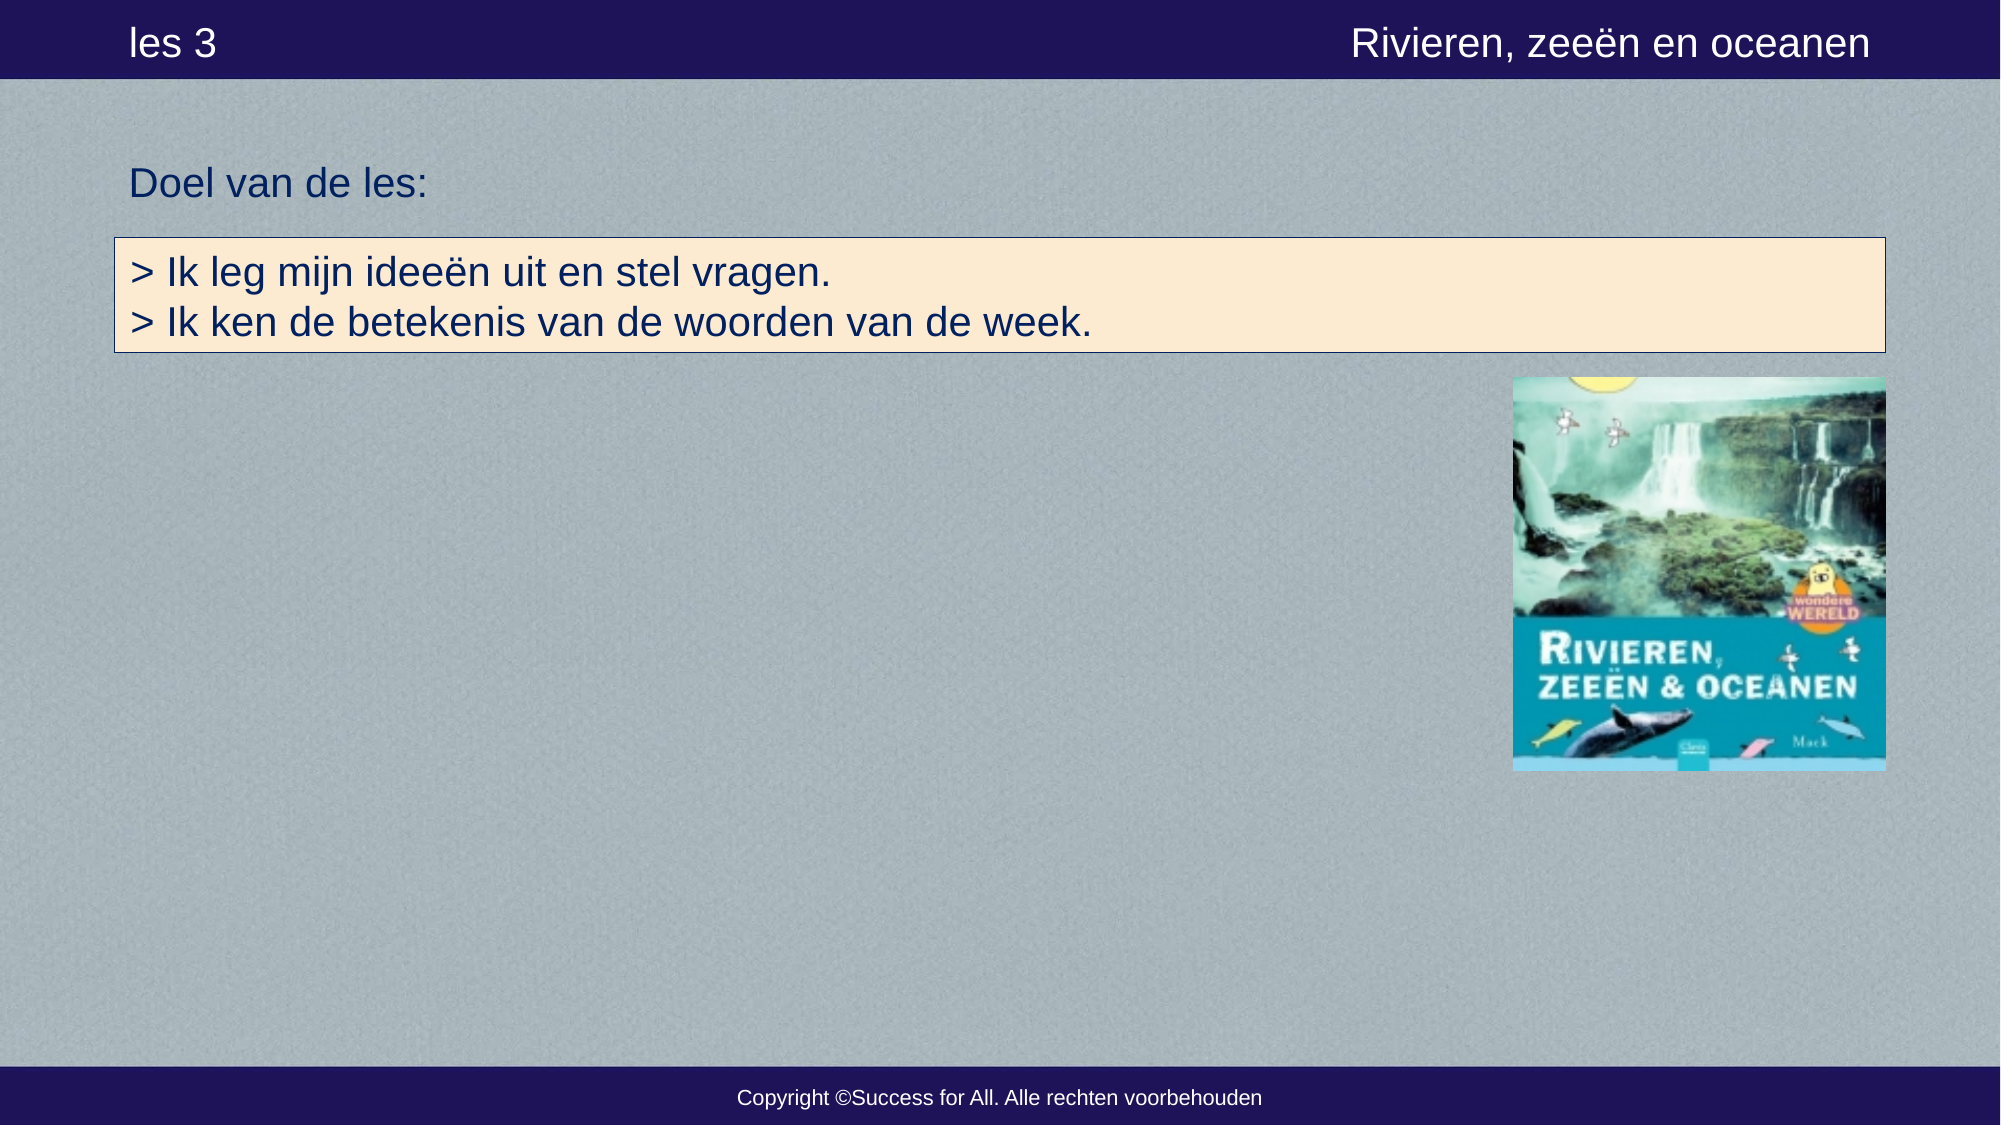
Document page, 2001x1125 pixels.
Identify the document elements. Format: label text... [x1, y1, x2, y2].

text_box Doel van de les: [113, 148, 1635, 214]
text_box les 3 [114, 8, 354, 73]
picture [0, 0, 2001, 1125]
text_box Rivieren, zeeën en oceanen [999, 8, 1886, 73]
text_box Copyright ©Success for All. Alle rechten voorbehouden [0, 1076, 2000, 1125]
text_box > Ik leg mijn ideeën uit en stel vragen. > Ik ken de betekenis van de woorden van de week. [114, 237, 1886, 353]
